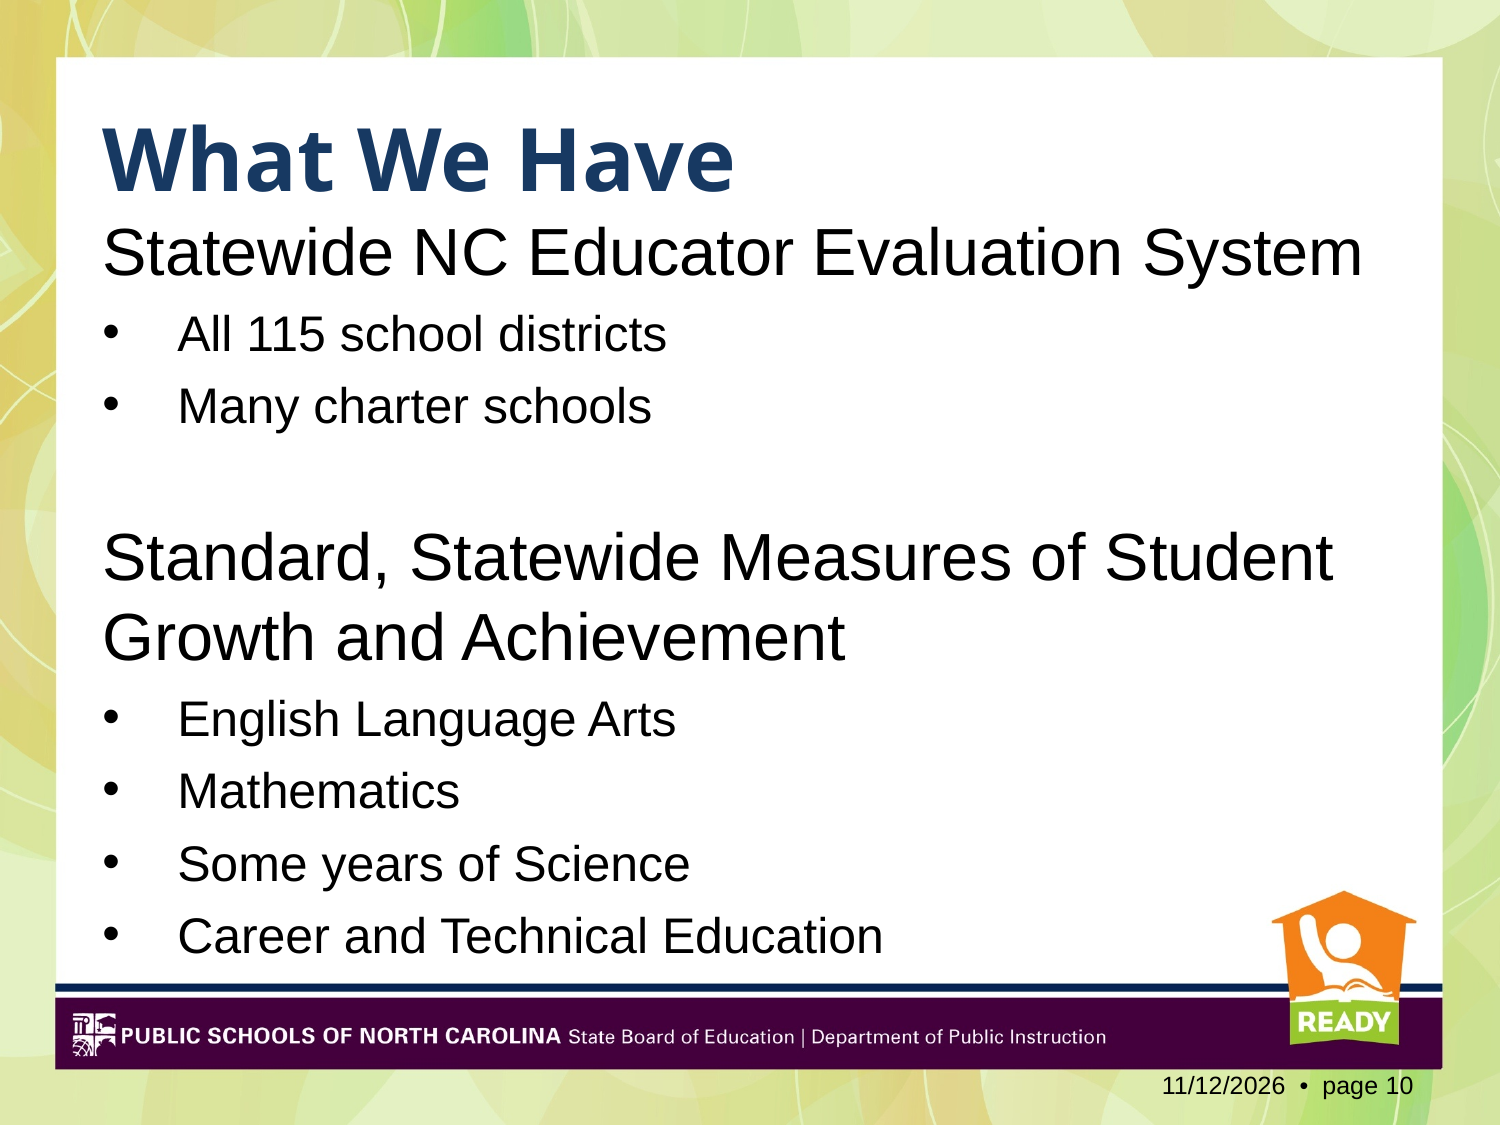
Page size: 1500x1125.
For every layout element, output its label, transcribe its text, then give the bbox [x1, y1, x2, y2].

picture [0, 0, 1500, 1125]
title What We Have [87, 87, 1413, 201]
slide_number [1147, 1062, 1460, 1122]
text_box Statewide NC Educator Evaluation System All 115 school districts Many charter schools Standard, Statewide Measures of Student Growth and Achievement English Language Arts Mathematics Some years of Science Career and Technical Education [87, 201, 1413, 971]
